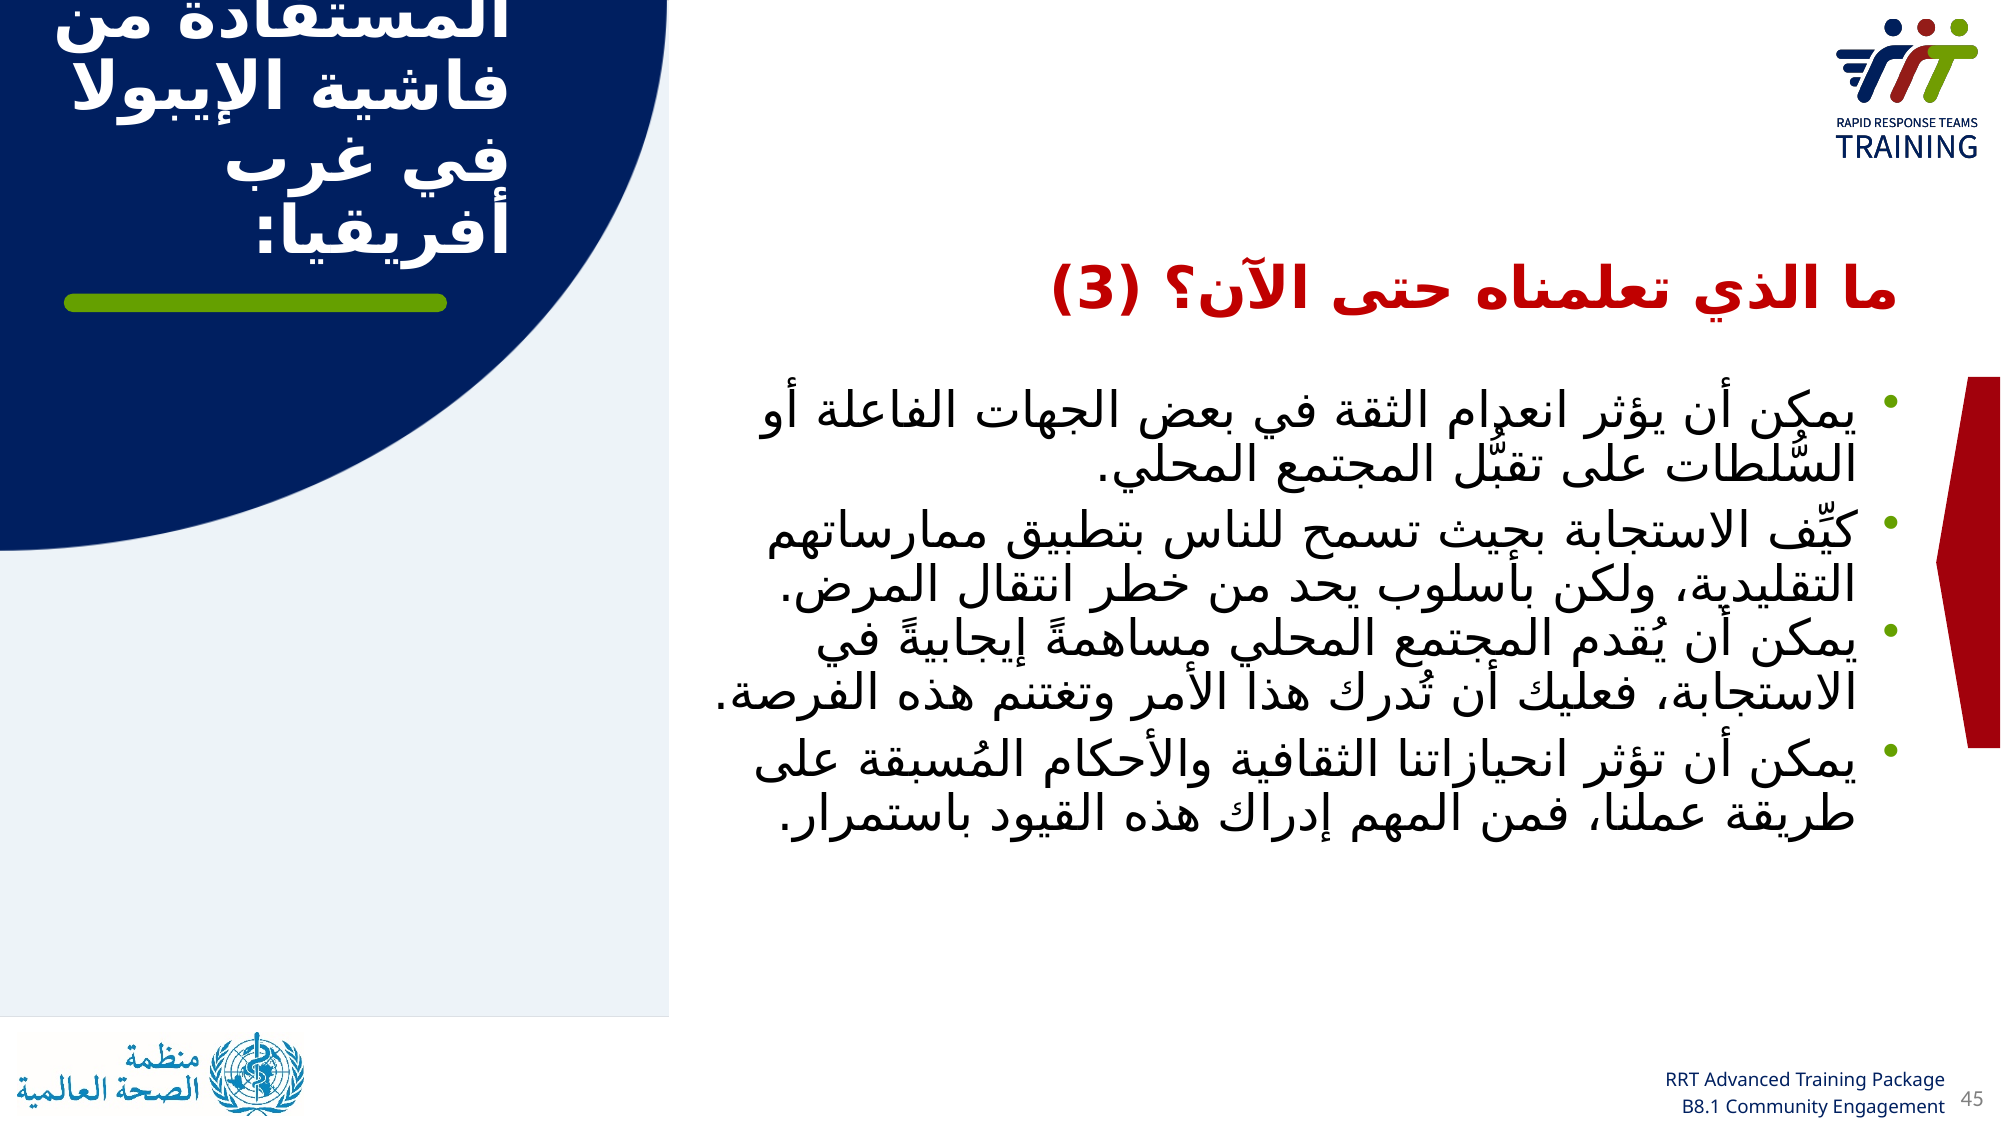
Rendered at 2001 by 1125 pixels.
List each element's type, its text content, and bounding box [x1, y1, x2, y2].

picture [0, 0, 669, 1018]
text_box [63, 293, 448, 313]
list ما الذي تعلمناه حتى الآن؟ (3) يمكن أن يؤثر انعدام الثقة في بعض الجهات الفاعلة أو السُّلطات على تقبُّل المجتمع المحلي. كيِّف الاستجابة بحيث تسمح للناس بتطبيق ممارساتهم التقليدية، ولكن بأسلوب يحد من خطر انتقال المرض. يمكن أن يُقدم المجتمع المحلي مساهمةً إيجابيةً في الاستجابة، فعليك أن تُدرك هذا الأمر وتغتنم هذه الفرصة. يمكن أن تؤثر انحيازاتنا الثقافية والأحكام المُسبقة على طريقة عملنا، فمن المهم إدراك هذه القيود باستمرار. [671, 250, 1909, 1018]
text_box الدروس المستفادة من فاشية الإيبولا في غرب أفريقيا: [0, 129, 513, 268]
picture [17, 1032, 304, 1116]
picture [1835, 19, 1978, 167]
